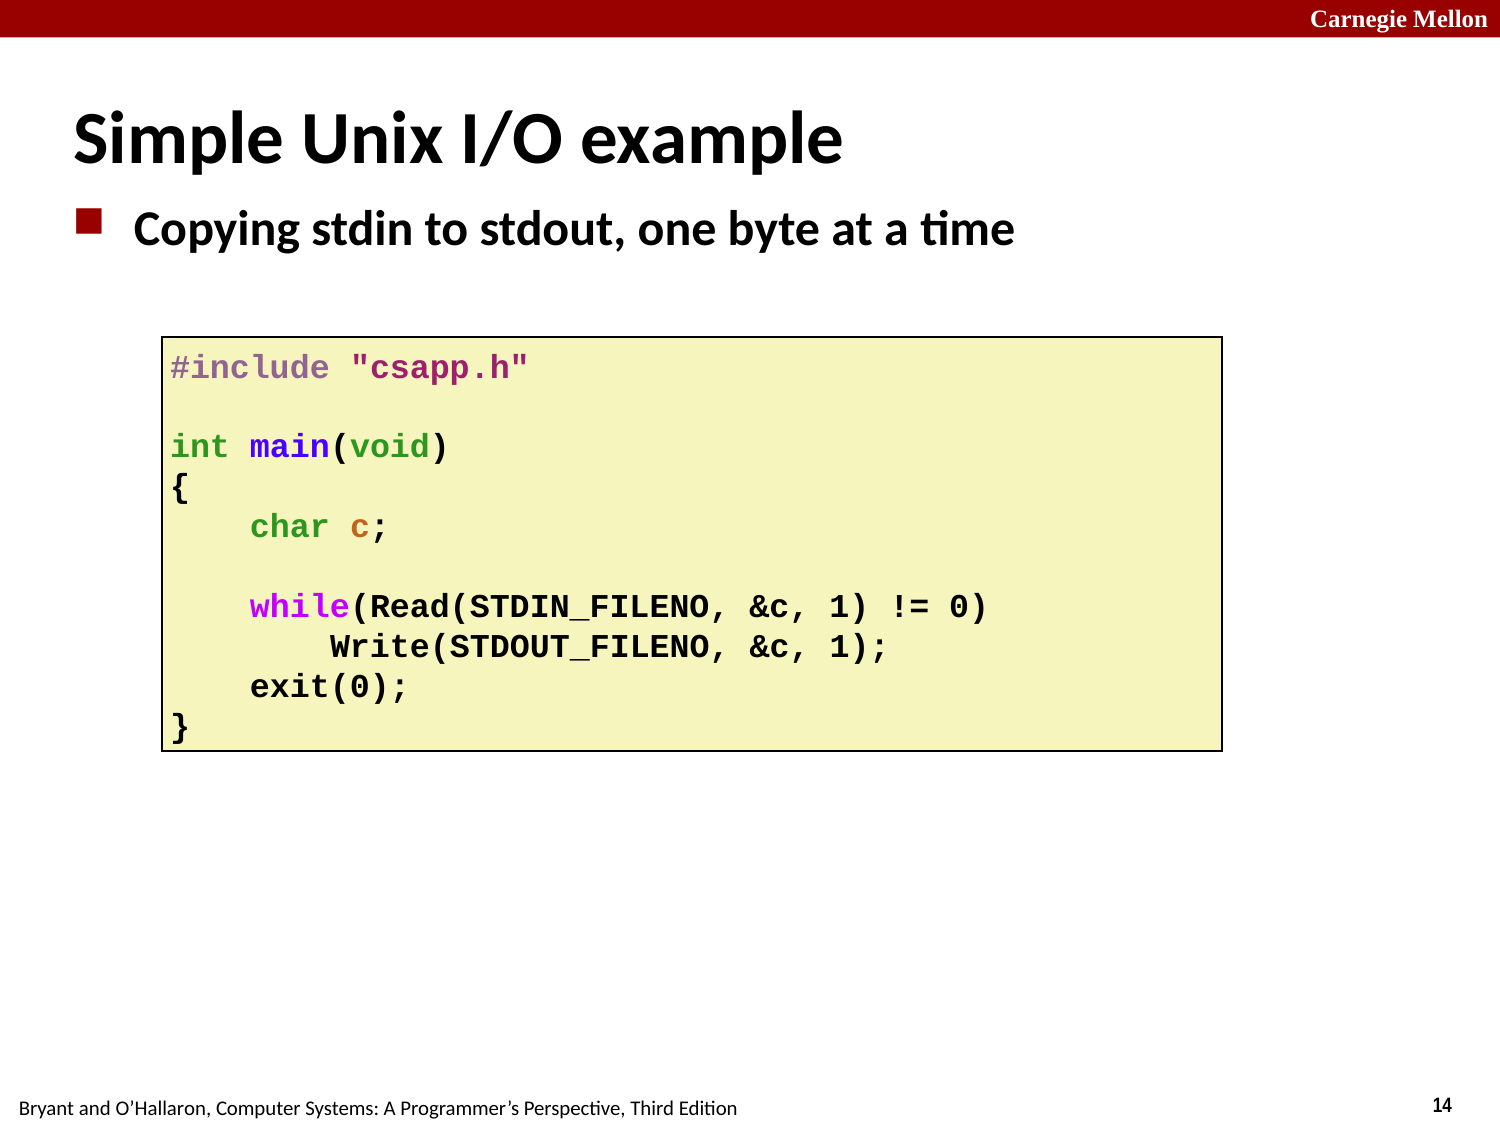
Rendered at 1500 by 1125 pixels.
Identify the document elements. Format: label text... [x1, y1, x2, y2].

text_box #include "csapp.h" int main(void) { char c; while(Read(STDIN_FILENO, &c, 1) != 0) Write(STDOUT_FILENO, &c, 1); exit(0); } [162, 337, 1223, 752]
list Copying stdin to stdout, one byte at a time [62, 187, 1476, 1076]
title Simple Unix I/O example [58, 71, 1305, 197]
